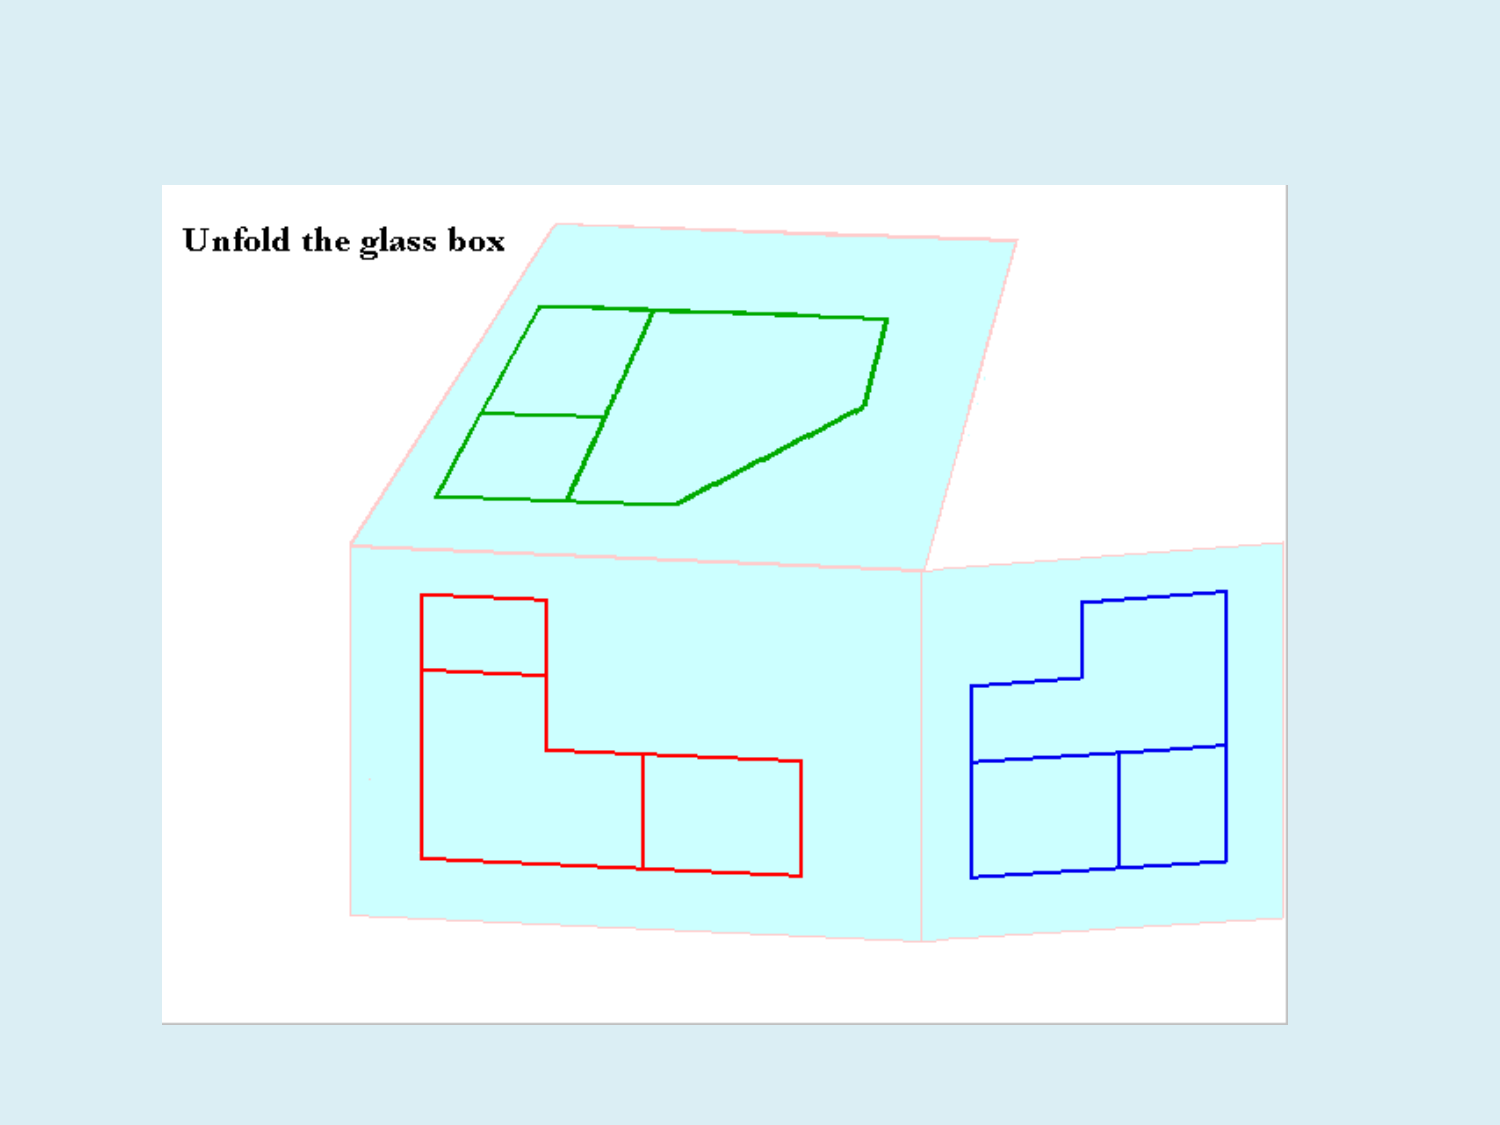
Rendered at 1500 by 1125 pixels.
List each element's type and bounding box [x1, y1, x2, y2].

picture [162, 184, 1288, 1026]
